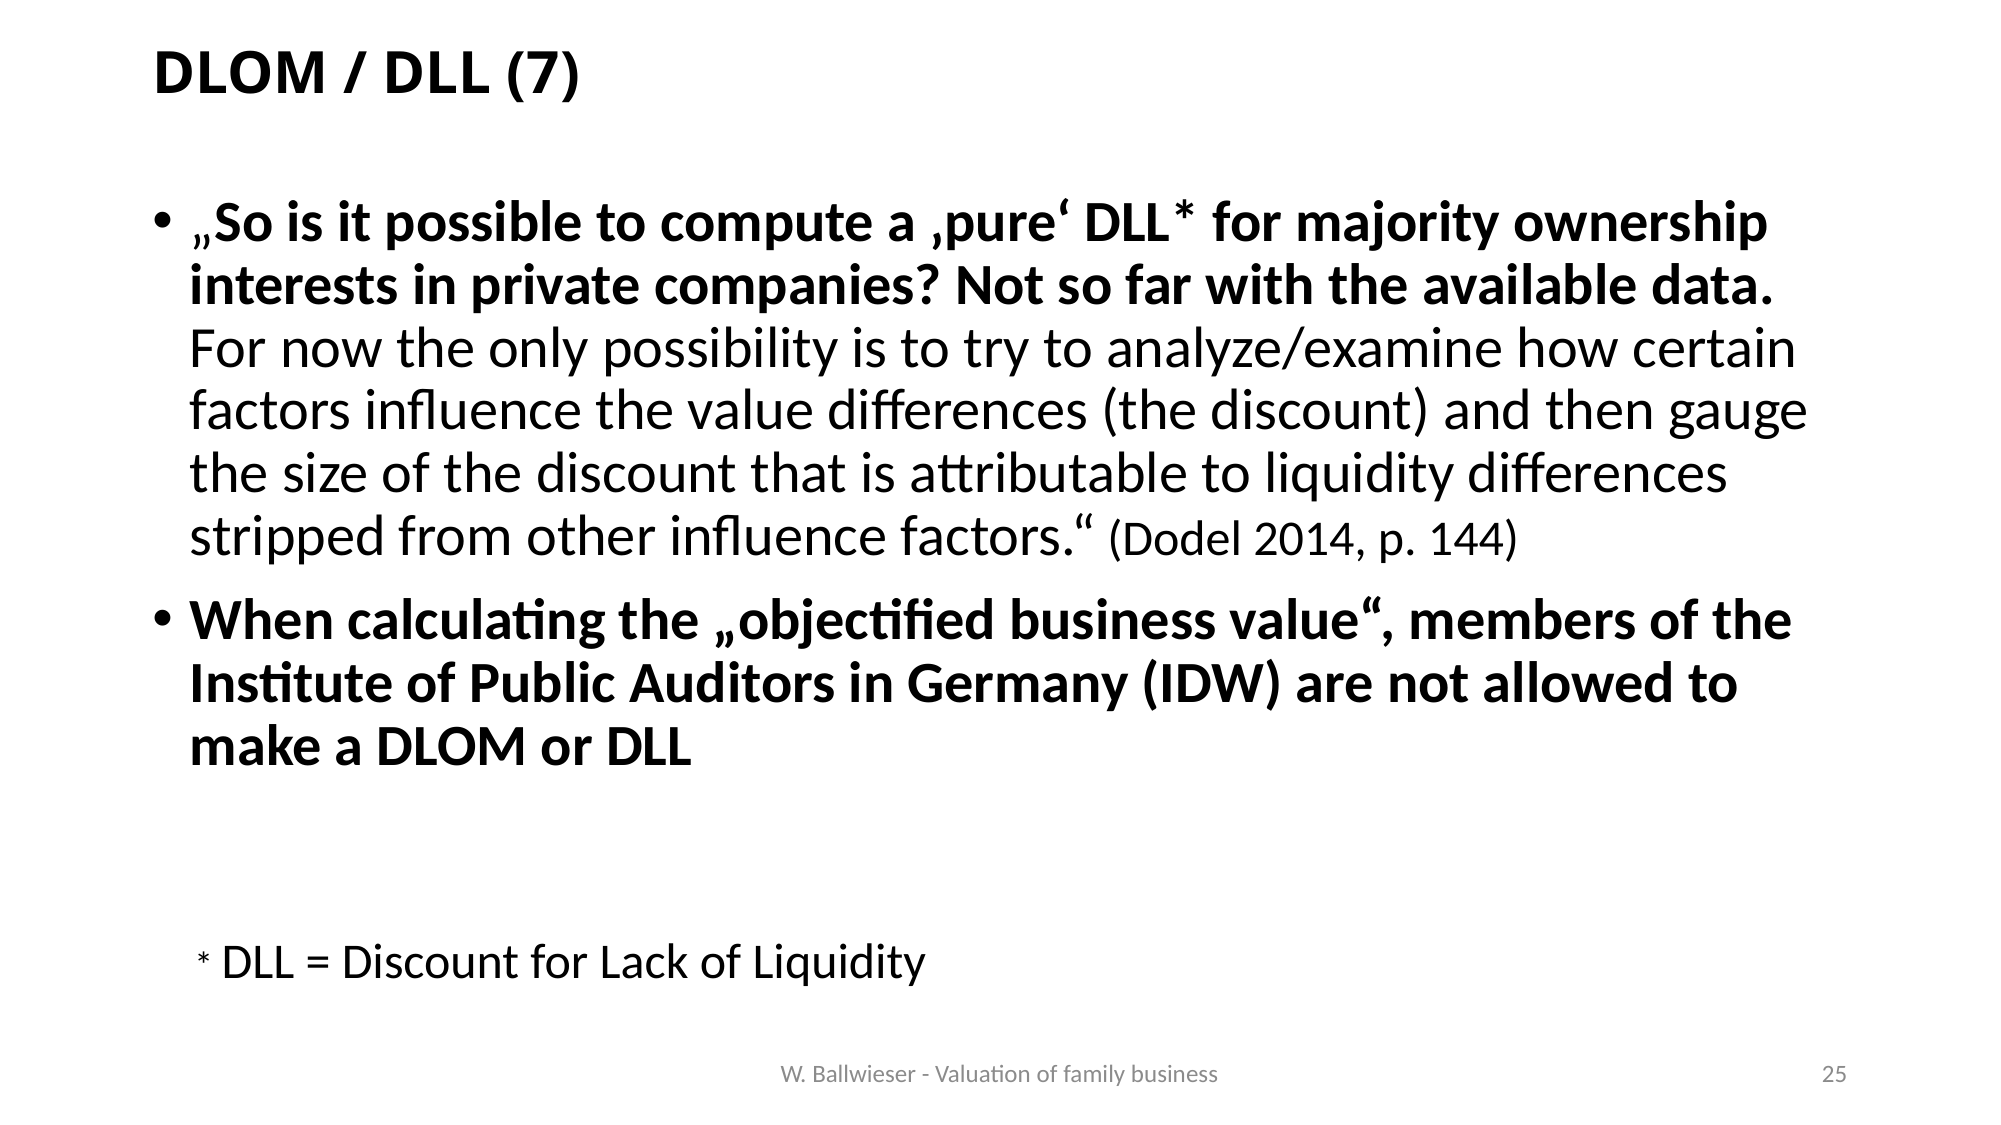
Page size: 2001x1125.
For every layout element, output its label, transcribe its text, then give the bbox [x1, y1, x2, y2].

title DLOM / DLL (7) [137, 0, 1863, 149]
slide_number 25 [1412, 1042, 1863, 1103]
list „So is it possible to compute a ‚pure‘ DLL* for majority ownership interests in private companies? Not so far with the available data. For now the only possibility is to try to analyze/examine how certain factors influence the value differences (the discount) and then gauge the size of the discount that is attributable to liquidity differences stripped from other influence factors.“ (Dodel 2014, p. 144) When calculating the „objectified business value“, members of the Institute of Public Auditors in Germany (IDW) are not allowed to make a DLOM or DLL [137, 183, 1863, 1014]
text_box * DLL = Discount for Lack of Liquidity [179, 921, 1003, 997]
footer W. Ballwieser - Valuation of family business [662, 1042, 1338, 1103]
